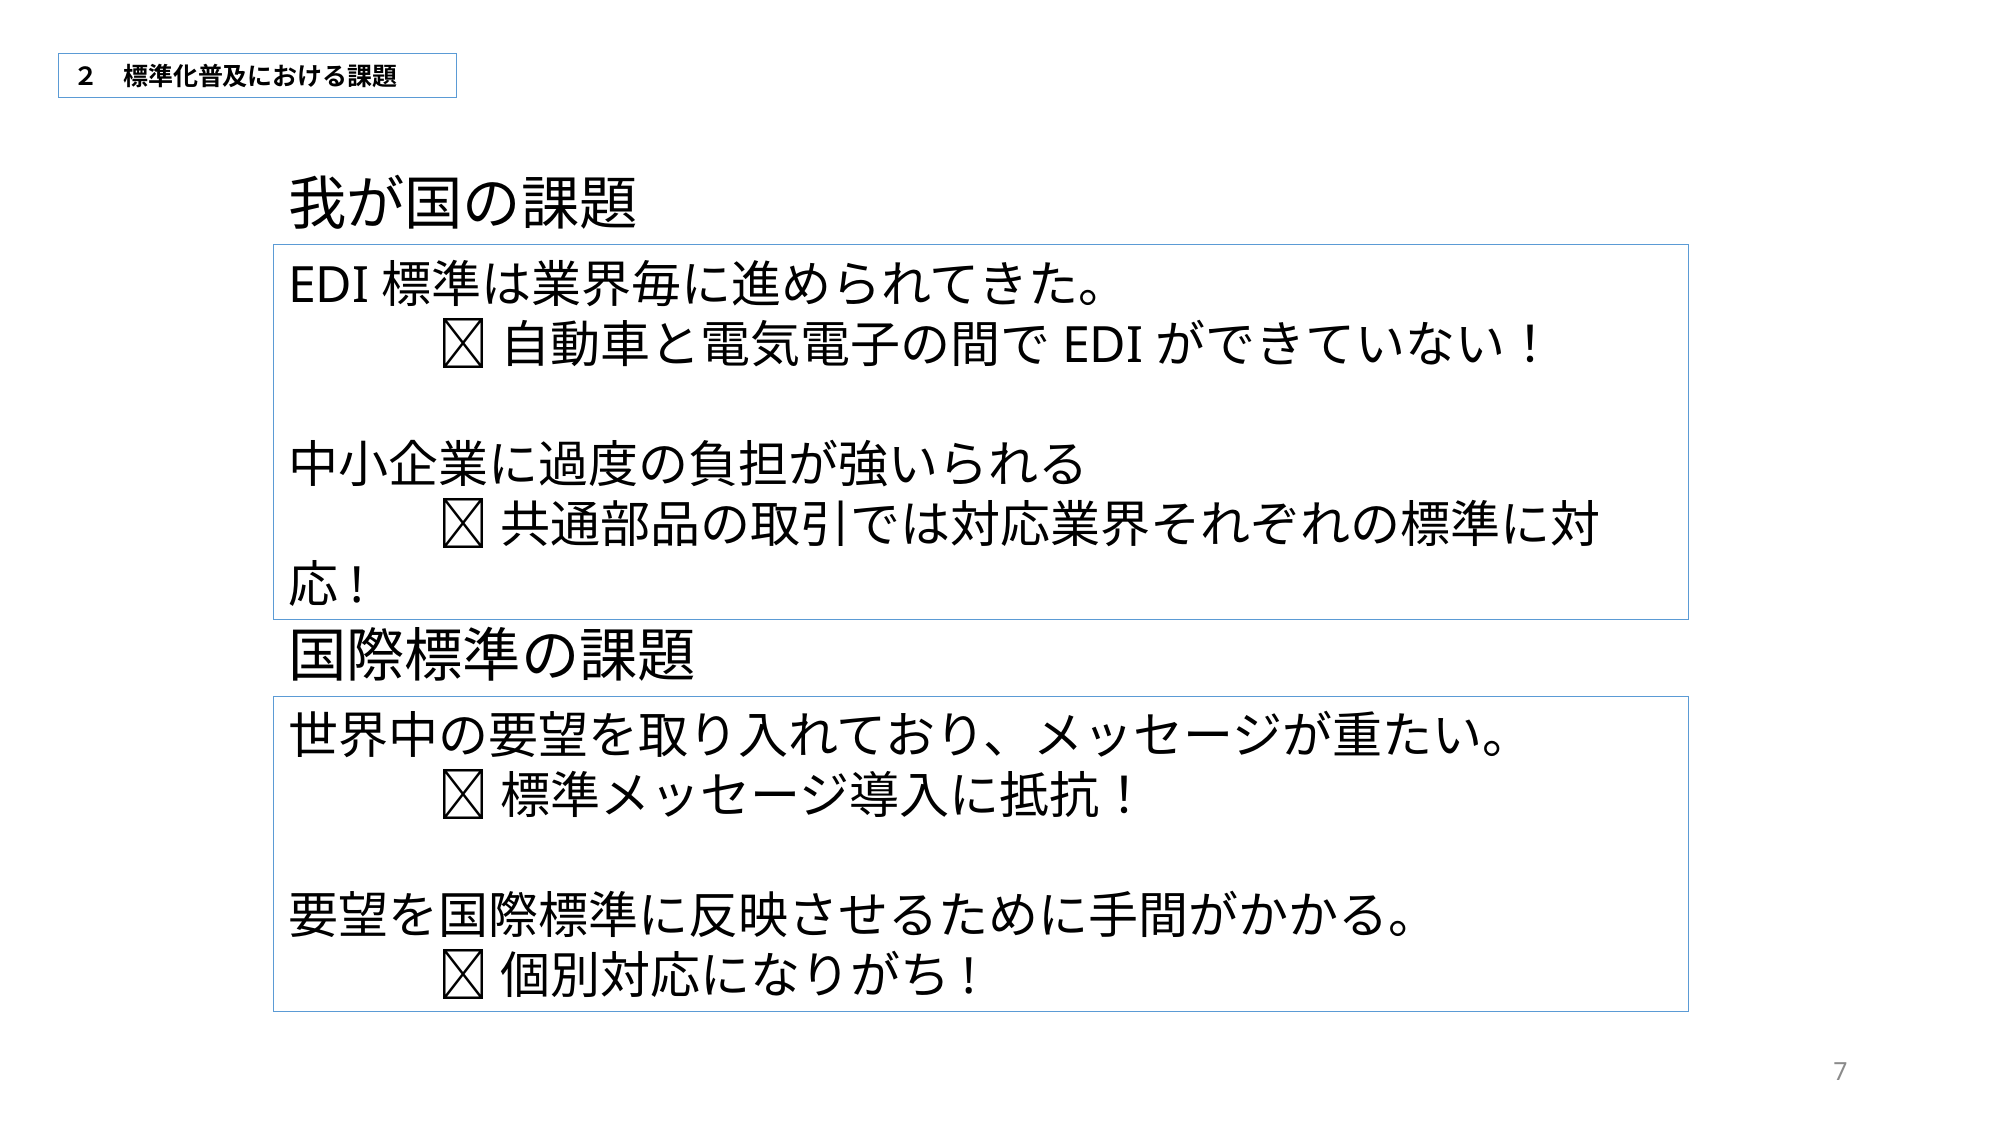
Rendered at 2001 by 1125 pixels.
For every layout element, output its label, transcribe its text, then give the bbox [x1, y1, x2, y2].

text_box EDI標準は業界毎に進められてきた。 自動車と電気電子の間でEDIができていない！ 中小企業に過度の負担が強いられる 共通部品の取引では対応業界それぞれの標準に対応! [273, 244, 1689, 620]
text_box 国際標準の課題 [273, 610, 716, 696]
text_box 世界中の要望を取り入れており、メッセージが重たい。 標準メッセージ導入に抵抗！ 要望を国際標準に反映させるために手間がかかる。 個別対応になりがち! [273, 696, 1689, 1012]
text_box ２ 標準化普及における課題 [58, 53, 457, 98]
slide_number 7 [1412, 1042, 1863, 1103]
text_box 我が国の課題 [273, 159, 716, 244]
